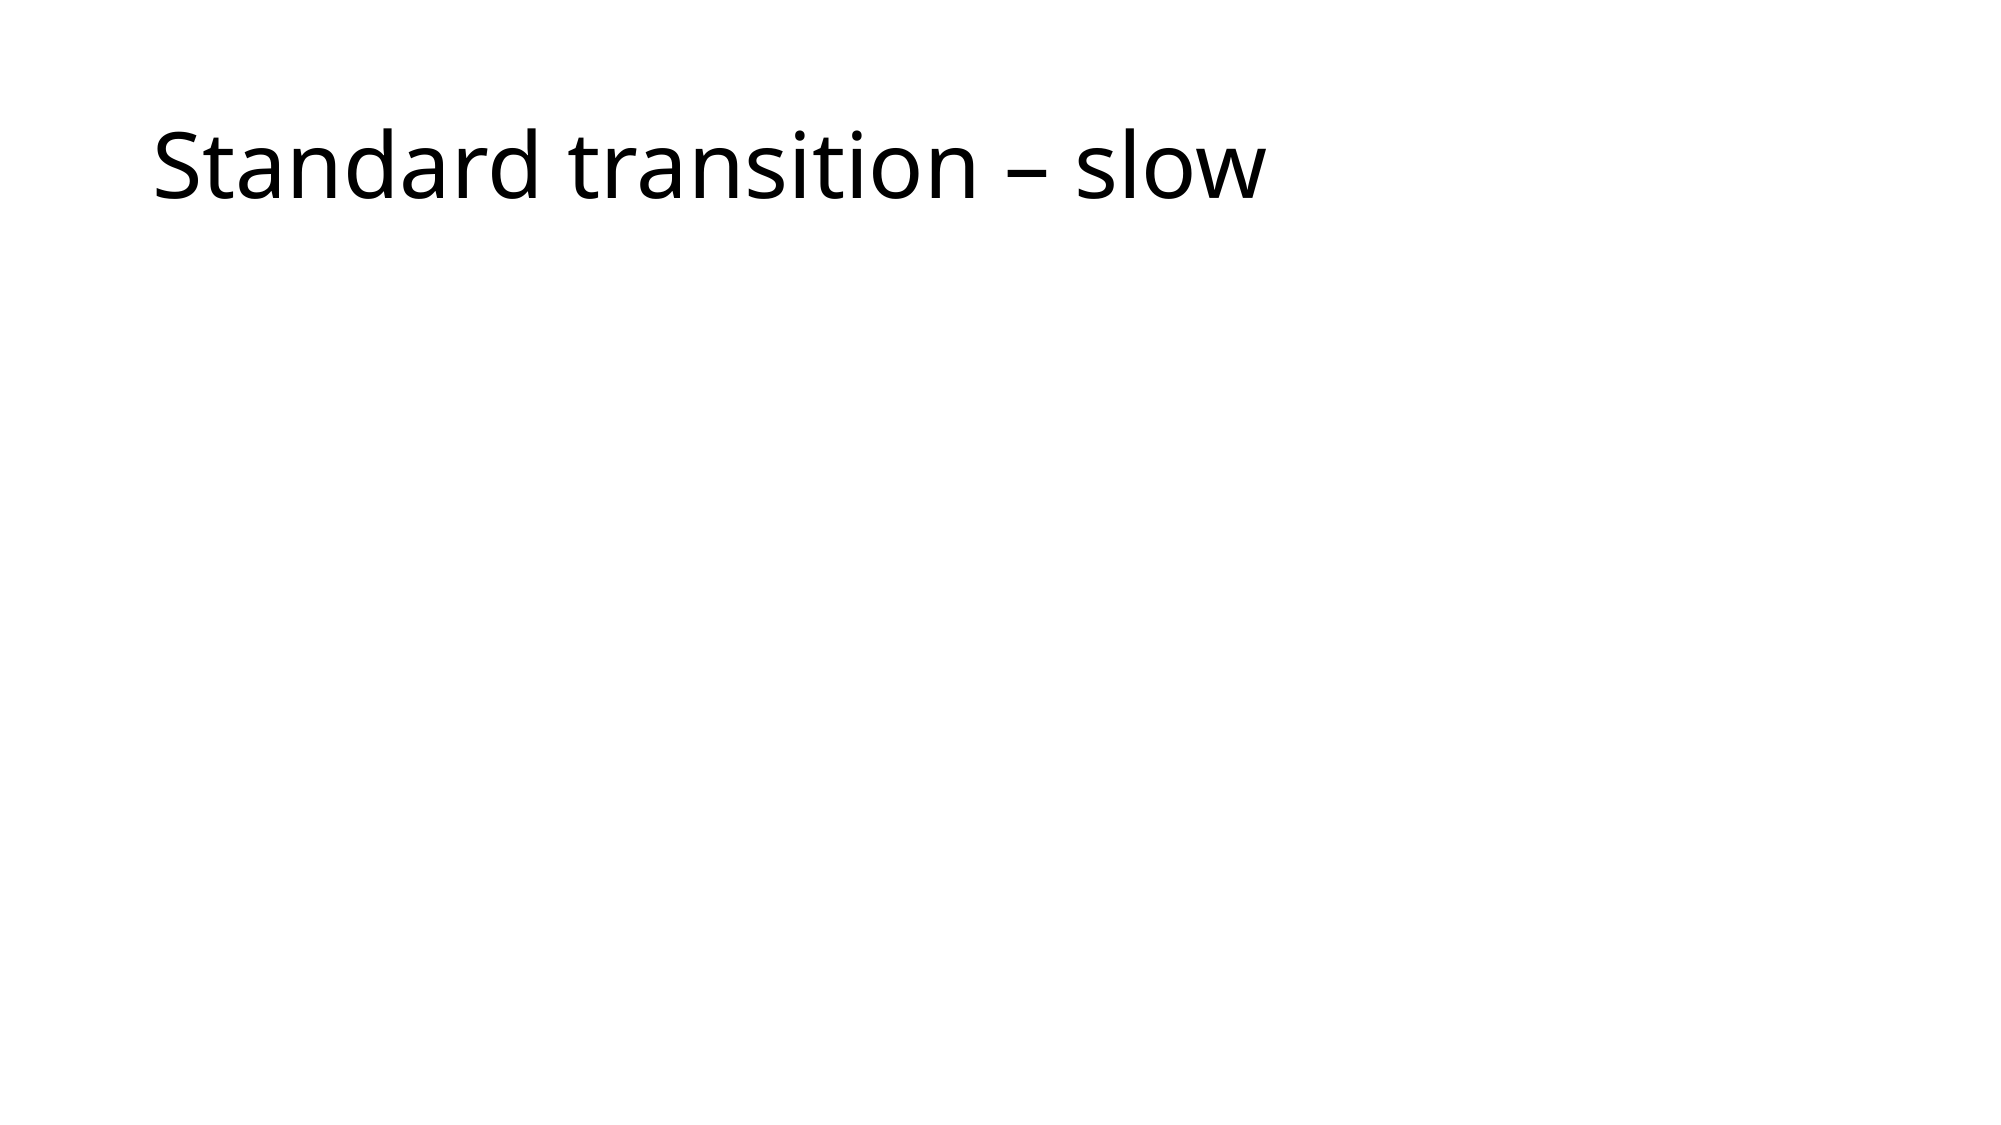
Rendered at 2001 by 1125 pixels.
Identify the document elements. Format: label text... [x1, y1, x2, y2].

text_box Standard transition – slow [137, 59, 1863, 278]
